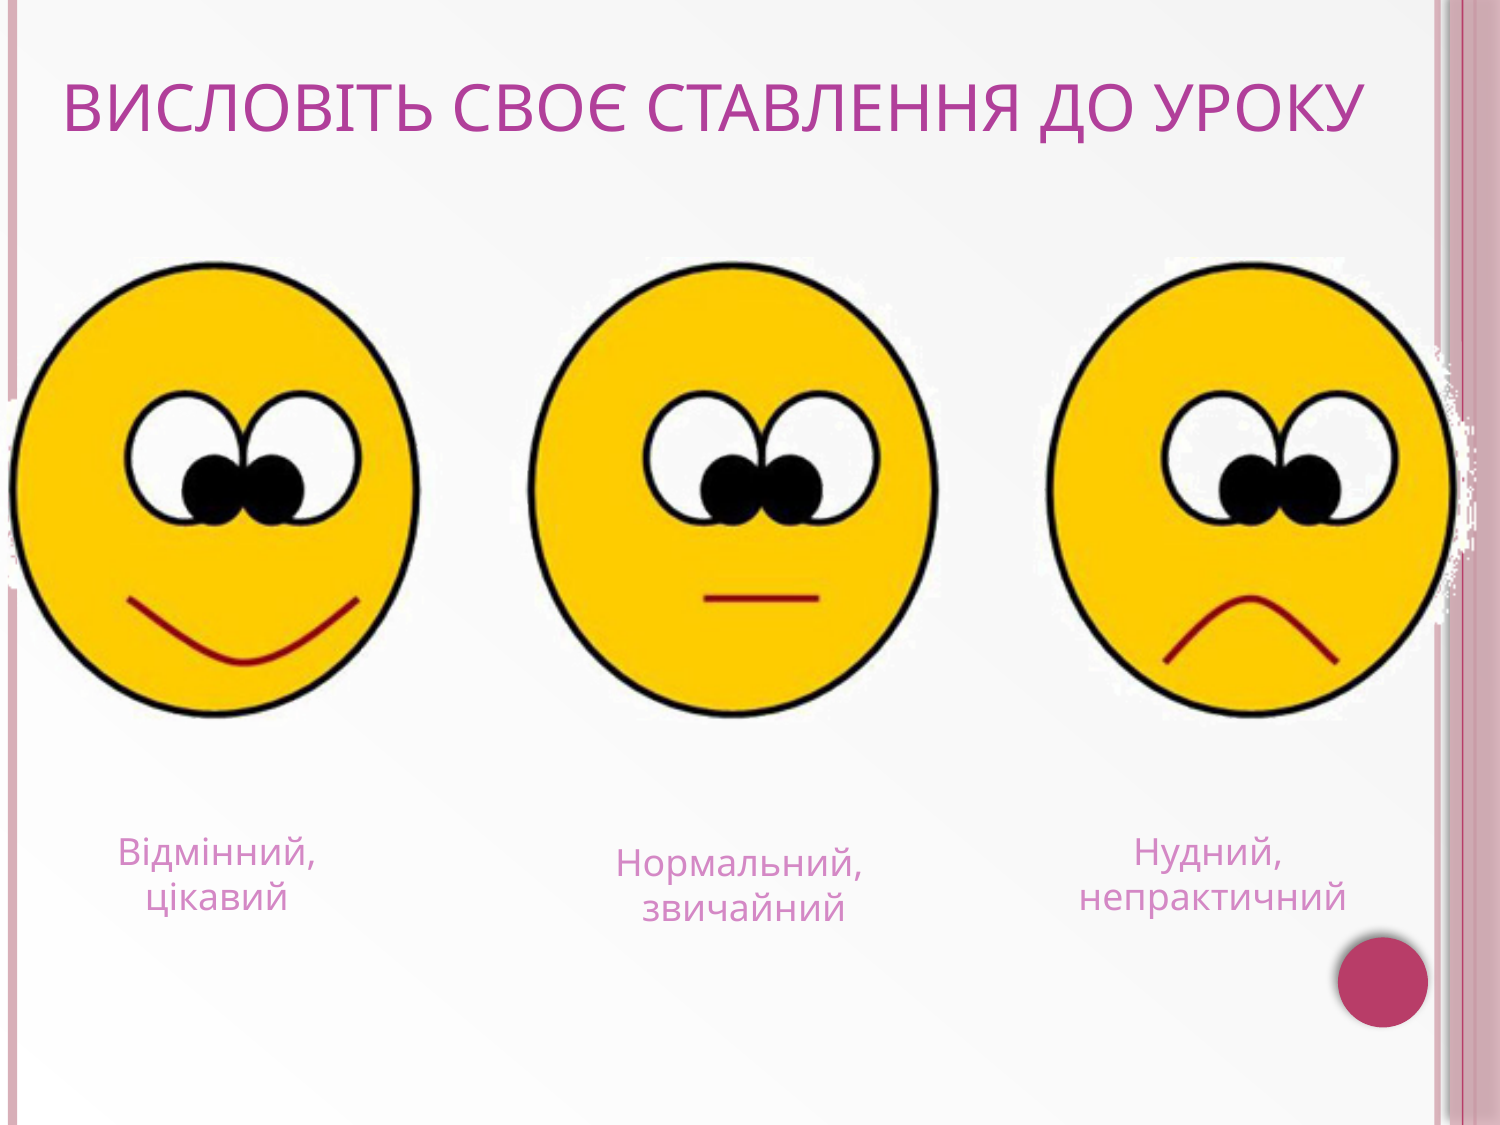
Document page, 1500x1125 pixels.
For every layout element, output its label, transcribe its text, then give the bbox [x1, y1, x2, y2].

text_box Відмінний, цікавий [46, 820, 387, 925]
text_box Нудний, непрактичний [1042, 820, 1383, 925]
title Висловіть своє ставлення до уроку [46, 0, 1425, 153]
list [0, 257, 1500, 751]
text_box Нормальний, звичайний [574, 831, 914, 937]
